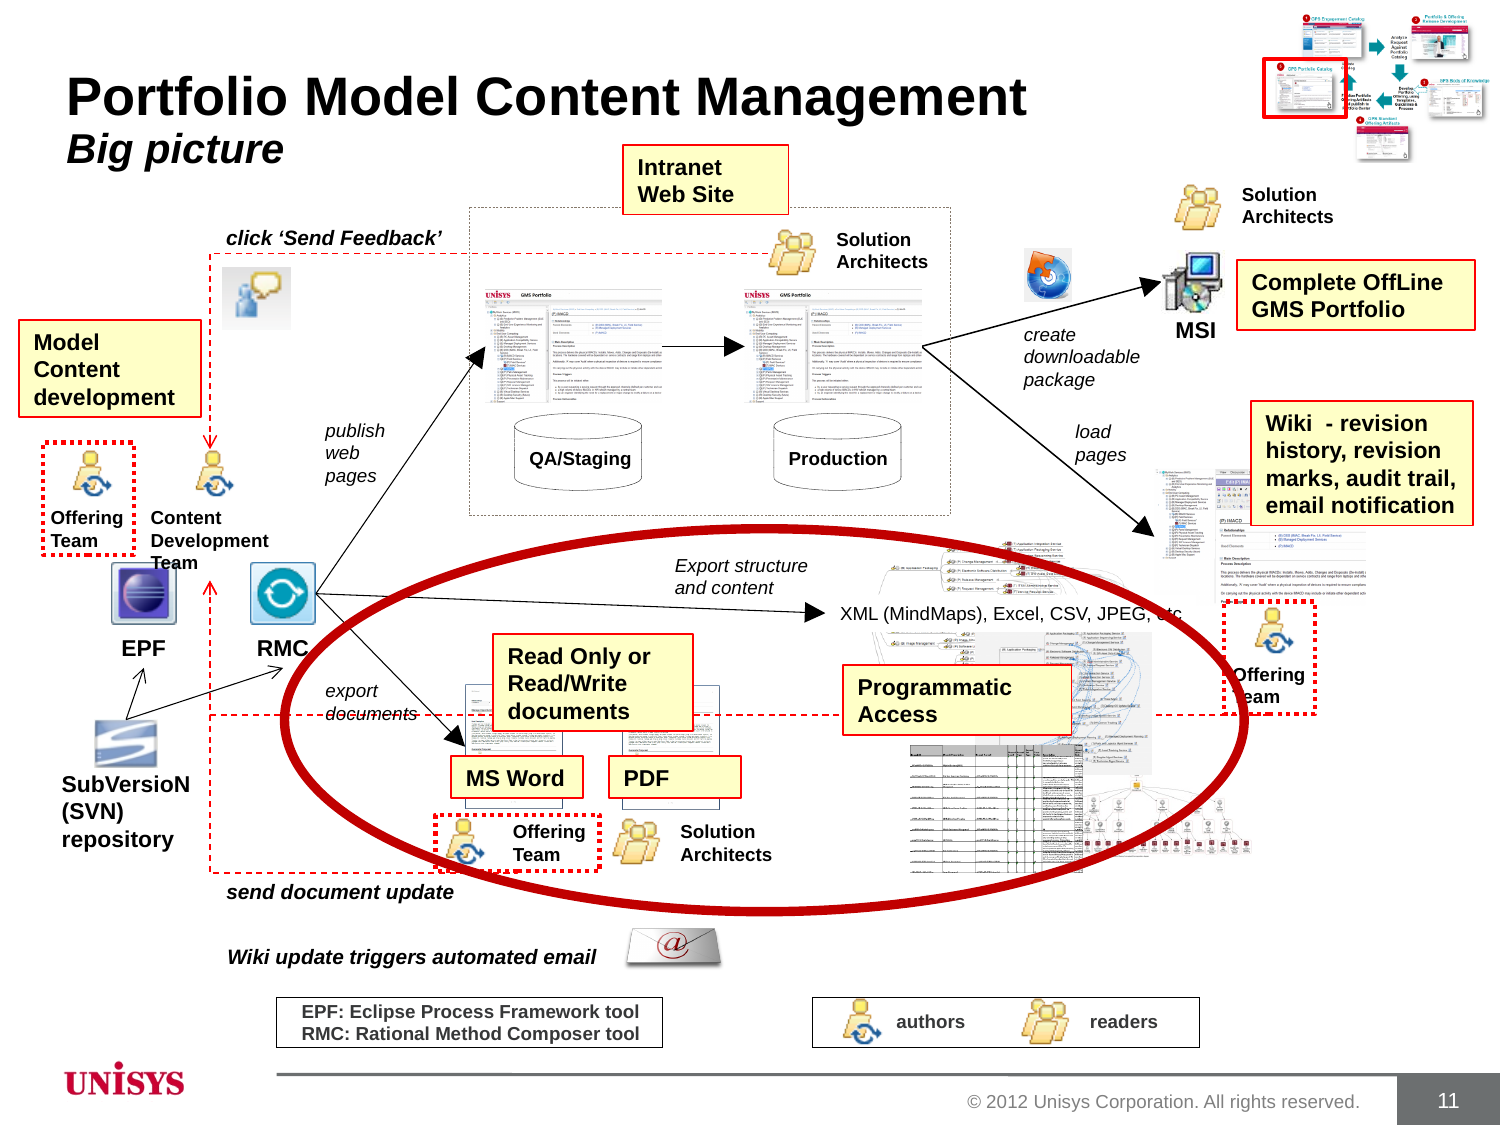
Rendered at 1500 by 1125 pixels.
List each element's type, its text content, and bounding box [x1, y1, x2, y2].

text_box [43, 442, 134, 555]
text_box [468, 207, 667, 251]
picture [110, 562, 177, 626]
text_box Solution Architects [1227, 174, 1349, 235]
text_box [218, 572, 509, 881]
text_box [921, 346, 1155, 538]
text_box [812, 411, 916, 516]
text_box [315, 593, 466, 748]
text_box [491, 530, 667, 592]
picture [832, 997, 884, 1048]
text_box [514, 593, 667, 614]
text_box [315, 458, 486, 570]
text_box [209, 253, 667, 450]
text_box [812, 997, 831, 1048]
text_box MSI [1166, 308, 1232, 351]
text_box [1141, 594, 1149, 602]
picture [1154, 468, 1366, 657]
text_box [491, 458, 667, 516]
picture [1172, 183, 1224, 234]
text_box click ‘Send Feedback’ [211, 216, 457, 251]
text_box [812, 593, 824, 614]
text_box [884, 997, 1019, 1048]
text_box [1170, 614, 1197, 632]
text_box [275, 997, 286, 1048]
picture [1274, 12, 1490, 163]
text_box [125, 668, 284, 720]
picture [222, 267, 292, 330]
picture [1024, 247, 1072, 302]
text_box [812, 527, 1030, 913]
picture [94, 719, 158, 768]
picture [744, 289, 922, 404]
text_box Content Development Team [135, 498, 284, 581]
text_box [921, 281, 1162, 347]
picture [622, 685, 672, 811]
text_box Intranet Web Site [622, 145, 667, 215]
text_box [812, 207, 950, 288]
picture [250, 562, 315, 572]
picture [184, 448, 236, 500]
text_box send document update [211, 871, 470, 911]
text_box [1262, 57, 1269, 119]
picture [622, 927, 725, 972]
picture [41, 1049, 205, 1102]
text_box [1141, 599, 1247, 741]
text_box Wiki - revision history, revision marks, audit trail, email notification [1250, 400, 1473, 526]
text_box [1224, 614, 1316, 715]
text_box EPF [106, 627, 181, 668]
text_box [1071, 997, 1199, 1048]
picture [1161, 249, 1225, 314]
picture [62, 448, 113, 500]
text_box Model Content development [18, 320, 202, 418]
text_box [655, 997, 663, 1048]
text_box Offering Team [1270, 655, 1321, 716]
picture [837, 537, 1252, 873]
text_box Offering Team [35, 498, 139, 559]
text_box Complete OffLine GMS Portfolio [1236, 260, 1475, 330]
picture [509, 684, 563, 810]
picture [1020, 997, 1071, 1048]
text_box [512, 622, 667, 910]
picture [611, 817, 662, 868]
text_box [672, 354, 807, 1125]
text_box Wiki update triggers automated email [212, 936, 612, 977]
text_box SubVersioN (SVN) repository [61, 769, 191, 852]
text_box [672, 118, 807, 345]
title Portfolio Model Content Management Big picture [66, 33, 1435, 208]
text_box EPF: Eclipse Process Framework tool RMC: Rational Method Composer tool [286, 994, 655, 1052]
picture [767, 228, 818, 279]
